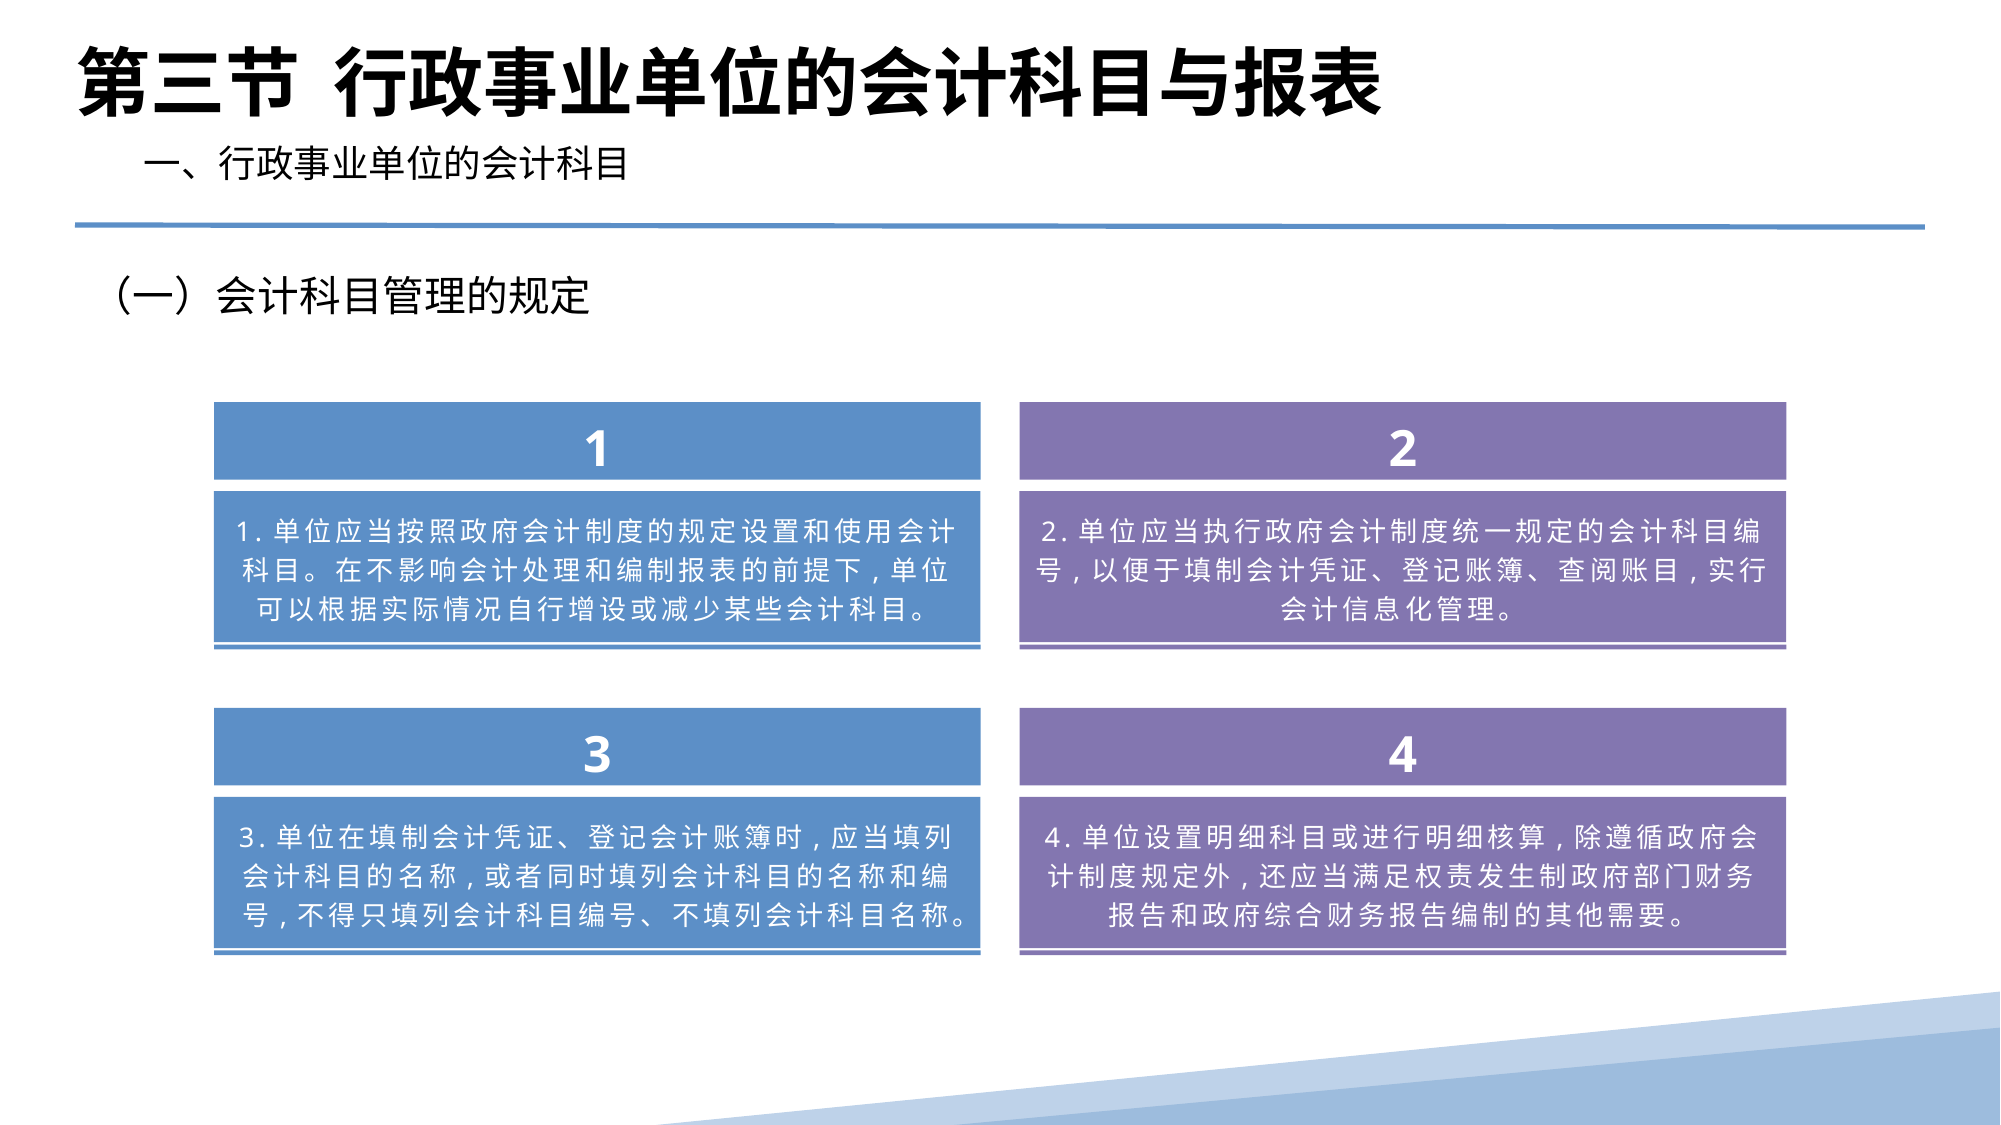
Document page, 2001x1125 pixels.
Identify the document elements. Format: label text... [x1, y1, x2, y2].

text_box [656, 991, 2000, 1125]
text_box [1019, 949, 1787, 956]
text_box 2 [1332, 394, 1474, 487]
text_box [213, 644, 982, 650]
text_box 1.单位应当按照政府会计制度的规定设置和使用会计科目。在不影响会计处理和编制报表的前提下,单位可以根据实际情况自行增设或减少某些会计科目。 [214, 490, 981, 643]
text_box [74, 224, 1925, 228]
text_box 3.单位在填制会计凭证、登记会计账簿时,应当填列会计科目的名称,或者同时填列会计科目的名称和编号,不得只填列会计科目编号、不填列会计科目名称。 [214, 796, 981, 949]
text_box [1474, 707, 1787, 786]
text_box [668, 401, 982, 481]
text_box [1019, 644, 1787, 650]
text_box 4 [1332, 700, 1474, 793]
text_box 3 [526, 700, 668, 793]
text_box 一、行政事业单位的会计科目 [129, 132, 1273, 224]
text_box [213, 707, 526, 786]
text_box [1474, 401, 1787, 481]
text_box [668, 707, 982, 786]
text_box 2.单位应当执行政府会计制度统一规定的会计科目编号,以便于填制会计凭证、登记账簿、查阅账目,实行会计信息化管理。 [1019, 490, 1787, 643]
text_box （一）会计科目管理的规定 [90, 259, 1941, 335]
text_box [213, 401, 526, 481]
text_box [213, 949, 982, 956]
text_box [1019, 401, 1332, 481]
text_box [1019, 707, 1332, 786]
text_box 第三节 行政事业单位的会计科目与报表 [75, 24, 1925, 125]
text_box 4.单位设置明细科目或进行明细核算,除遵循政府会计制度规定外,还应当满足权责发生制政府部门财务报告和政府综合财务报告编制的其他需要。 [1019, 796, 1787, 949]
text_box 1 [526, 394, 668, 487]
